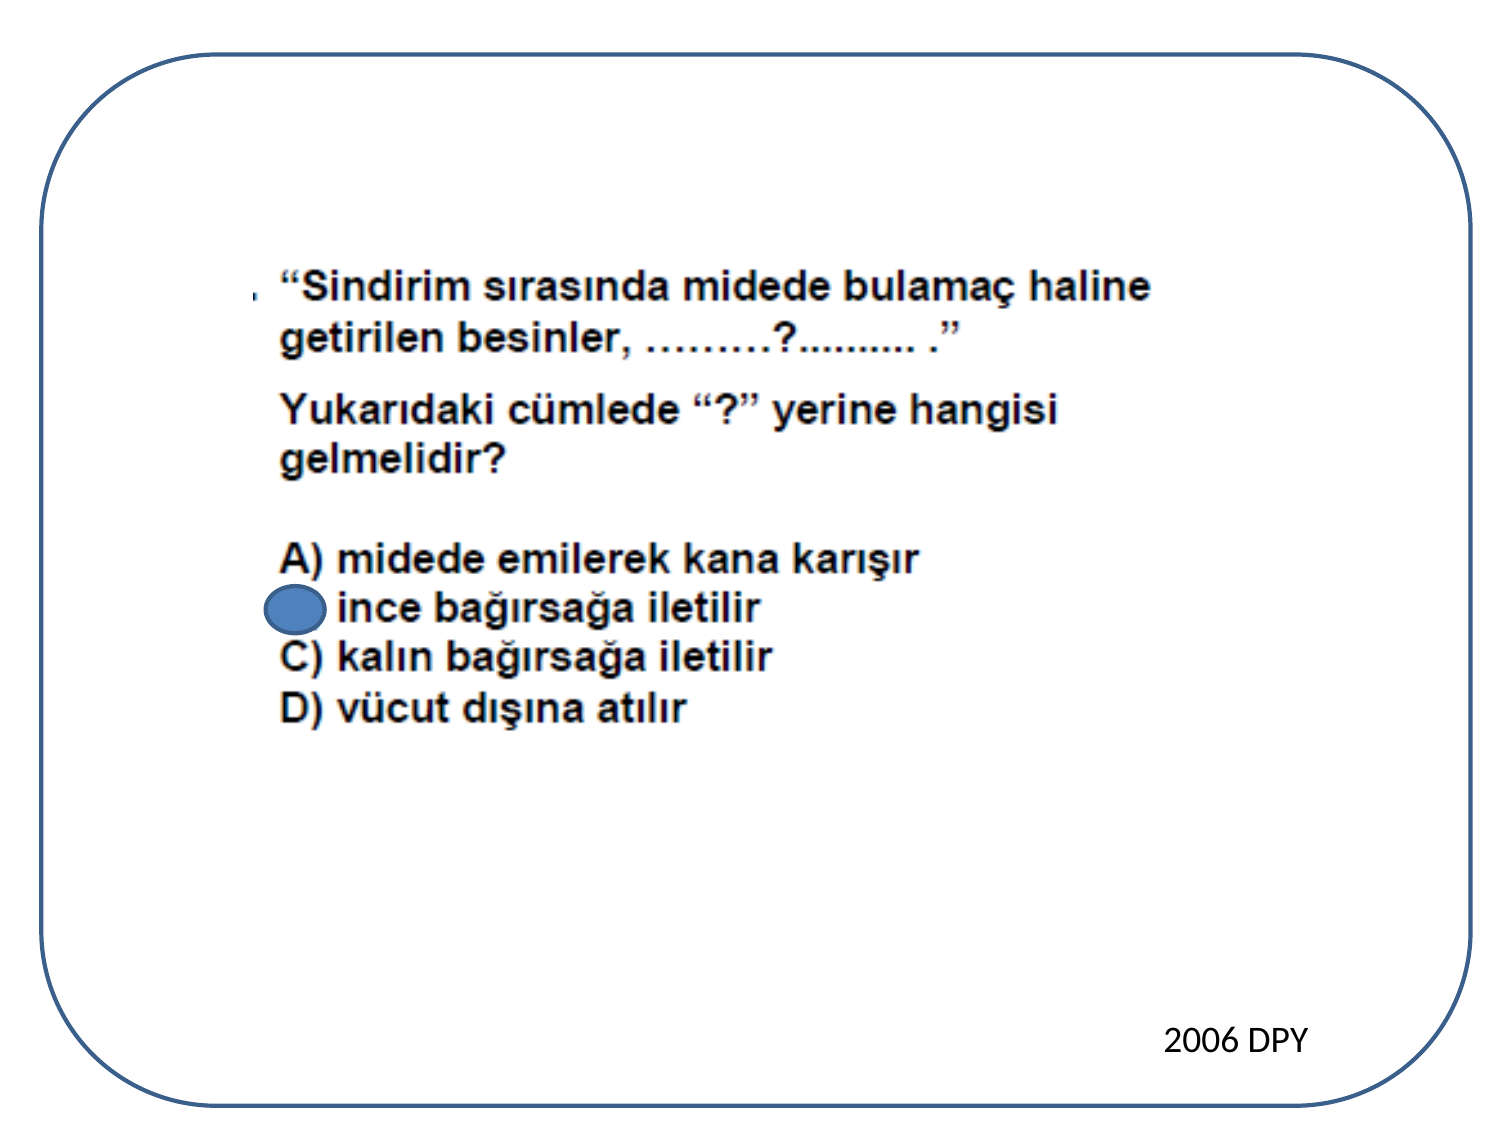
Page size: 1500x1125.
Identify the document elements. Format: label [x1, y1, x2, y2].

picture [253, 255, 1196, 785]
text_box [39, 52, 1473, 1108]
